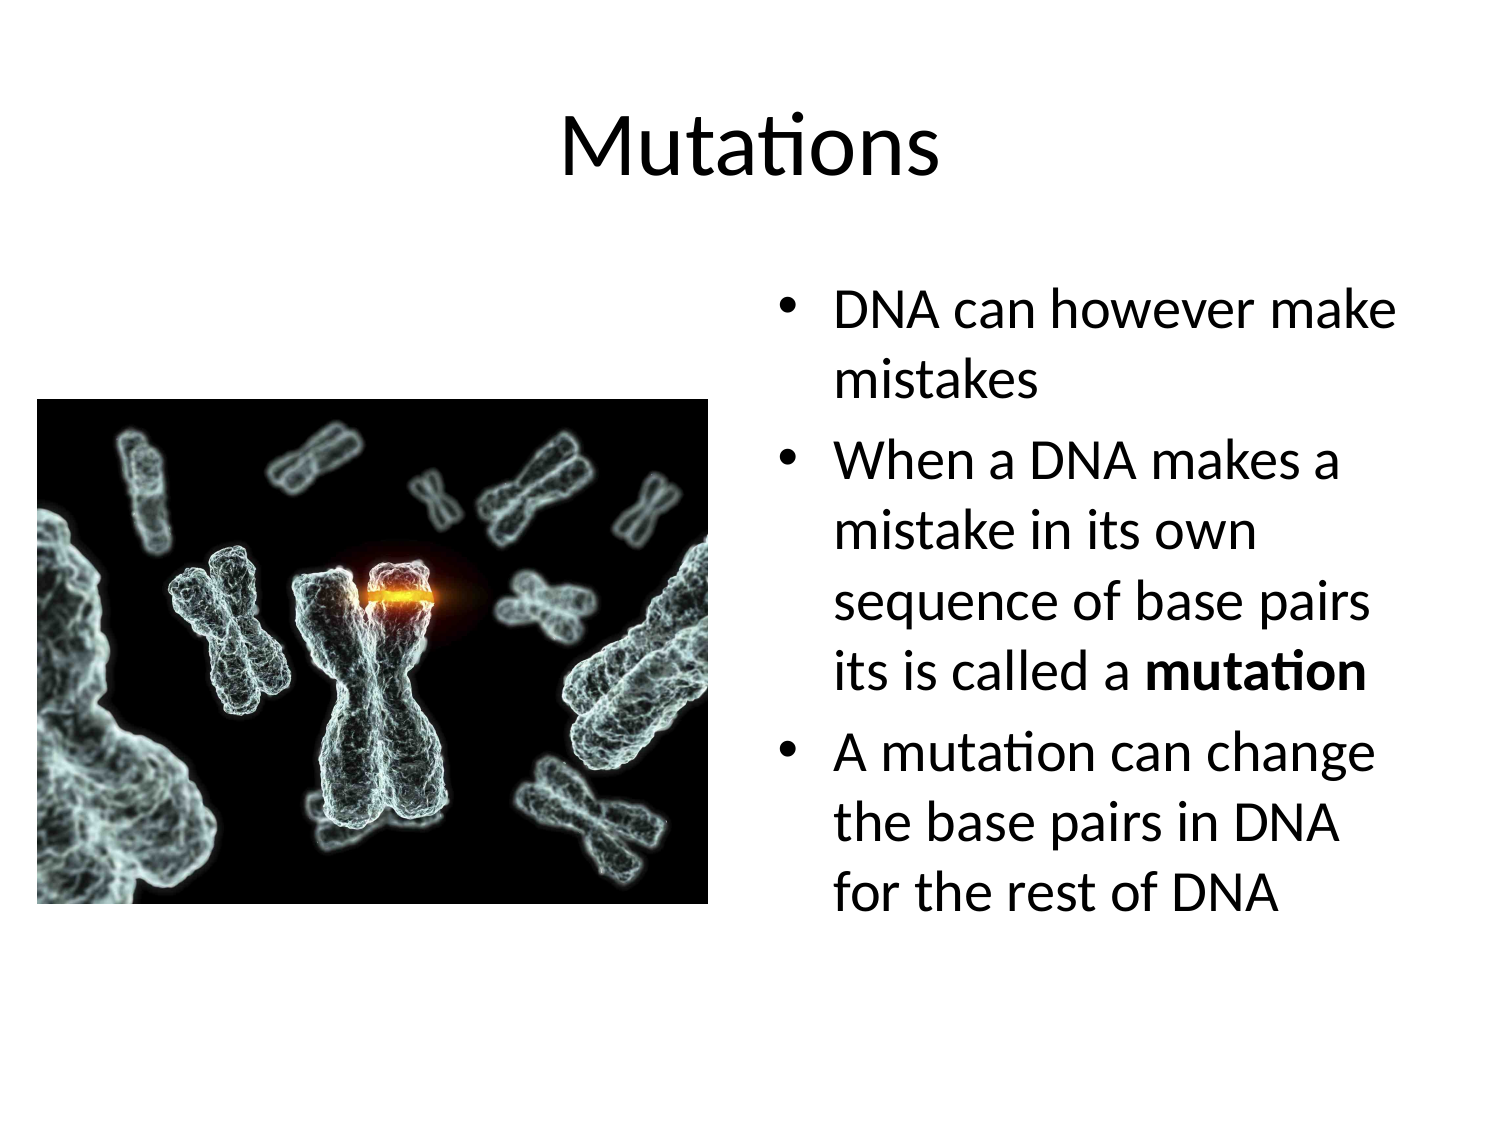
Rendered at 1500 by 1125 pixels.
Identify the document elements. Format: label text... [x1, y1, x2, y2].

picture [37, 399, 709, 904]
list DNA can however make mistakes When a DNA makes a mistake in its own sequence of base pairs its is called a mutation A mutation can change the base pairs in DNA for the rest of DNA [762, 262, 1425, 1005]
title Mutations [75, 45, 1425, 233]
